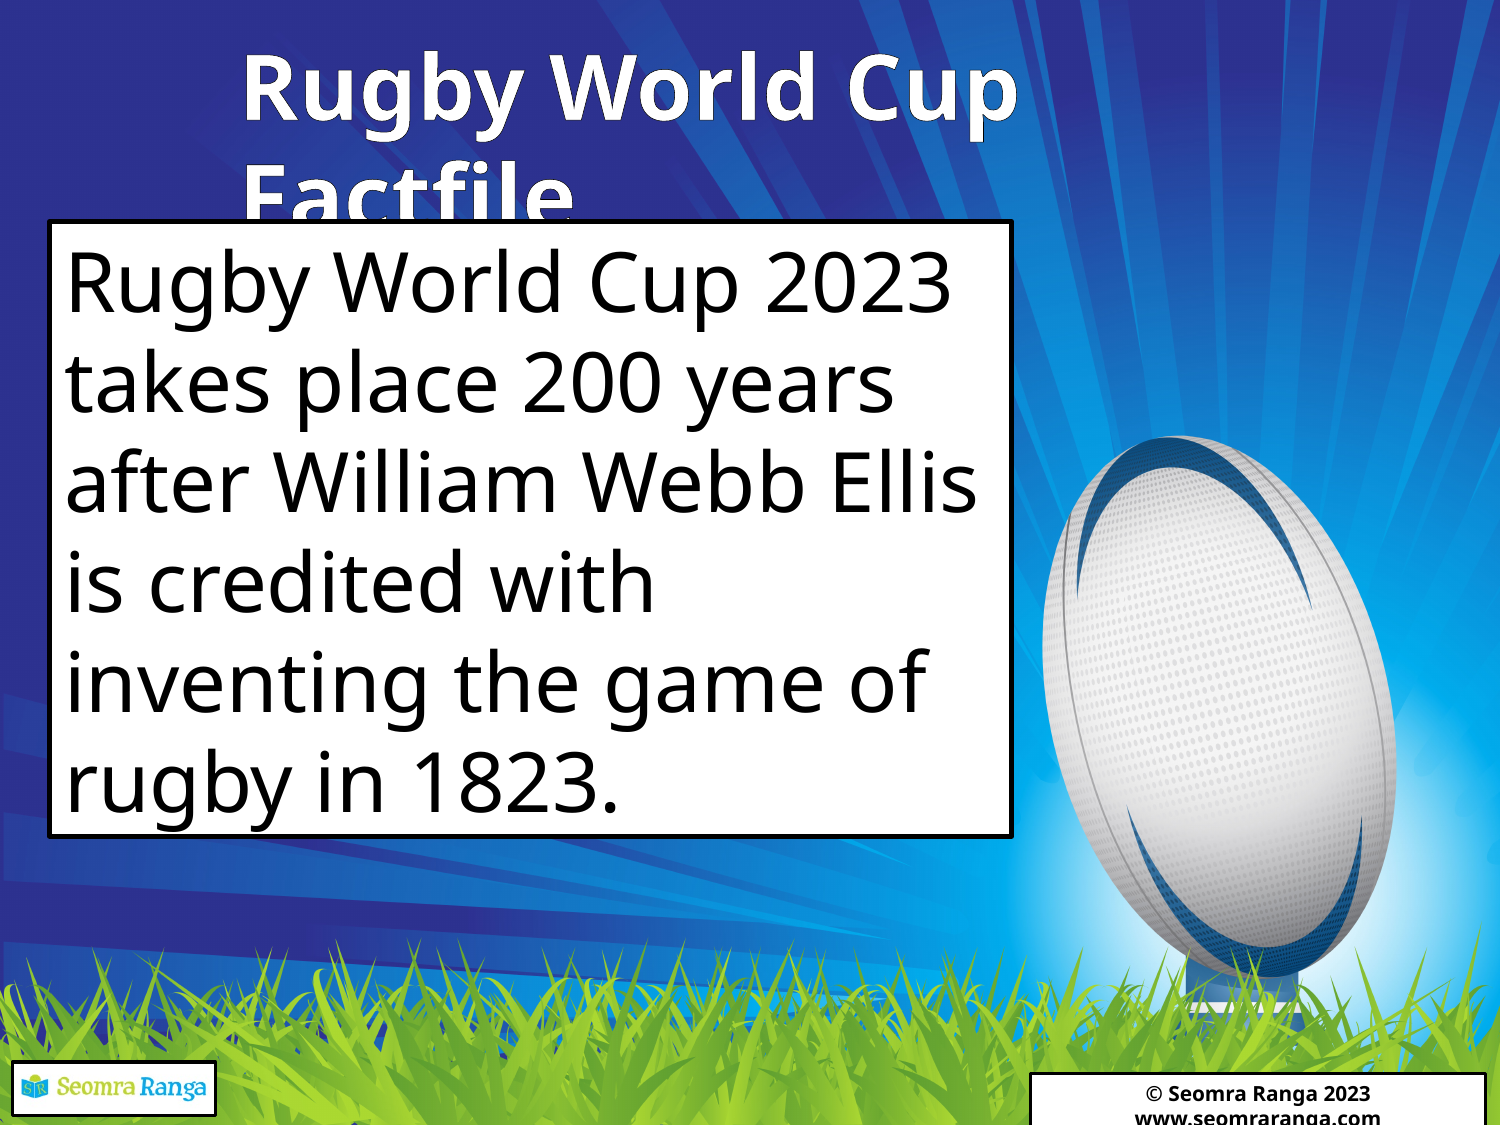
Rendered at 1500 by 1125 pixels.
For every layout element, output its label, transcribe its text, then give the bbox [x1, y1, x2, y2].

text_box © Seomra Ranga 2023 www.seomraranga.com [1030, 1073, 1486, 1125]
picture [0, 0, 1500, 1125]
text_box Rugby World Cup 2023 takes place 200 years after William Webb Ellis is credited with inventing the game of rugby in 1823. [49, 221, 1012, 837]
text_box Rugby World Cup Factfile [223, 21, 1277, 256]
